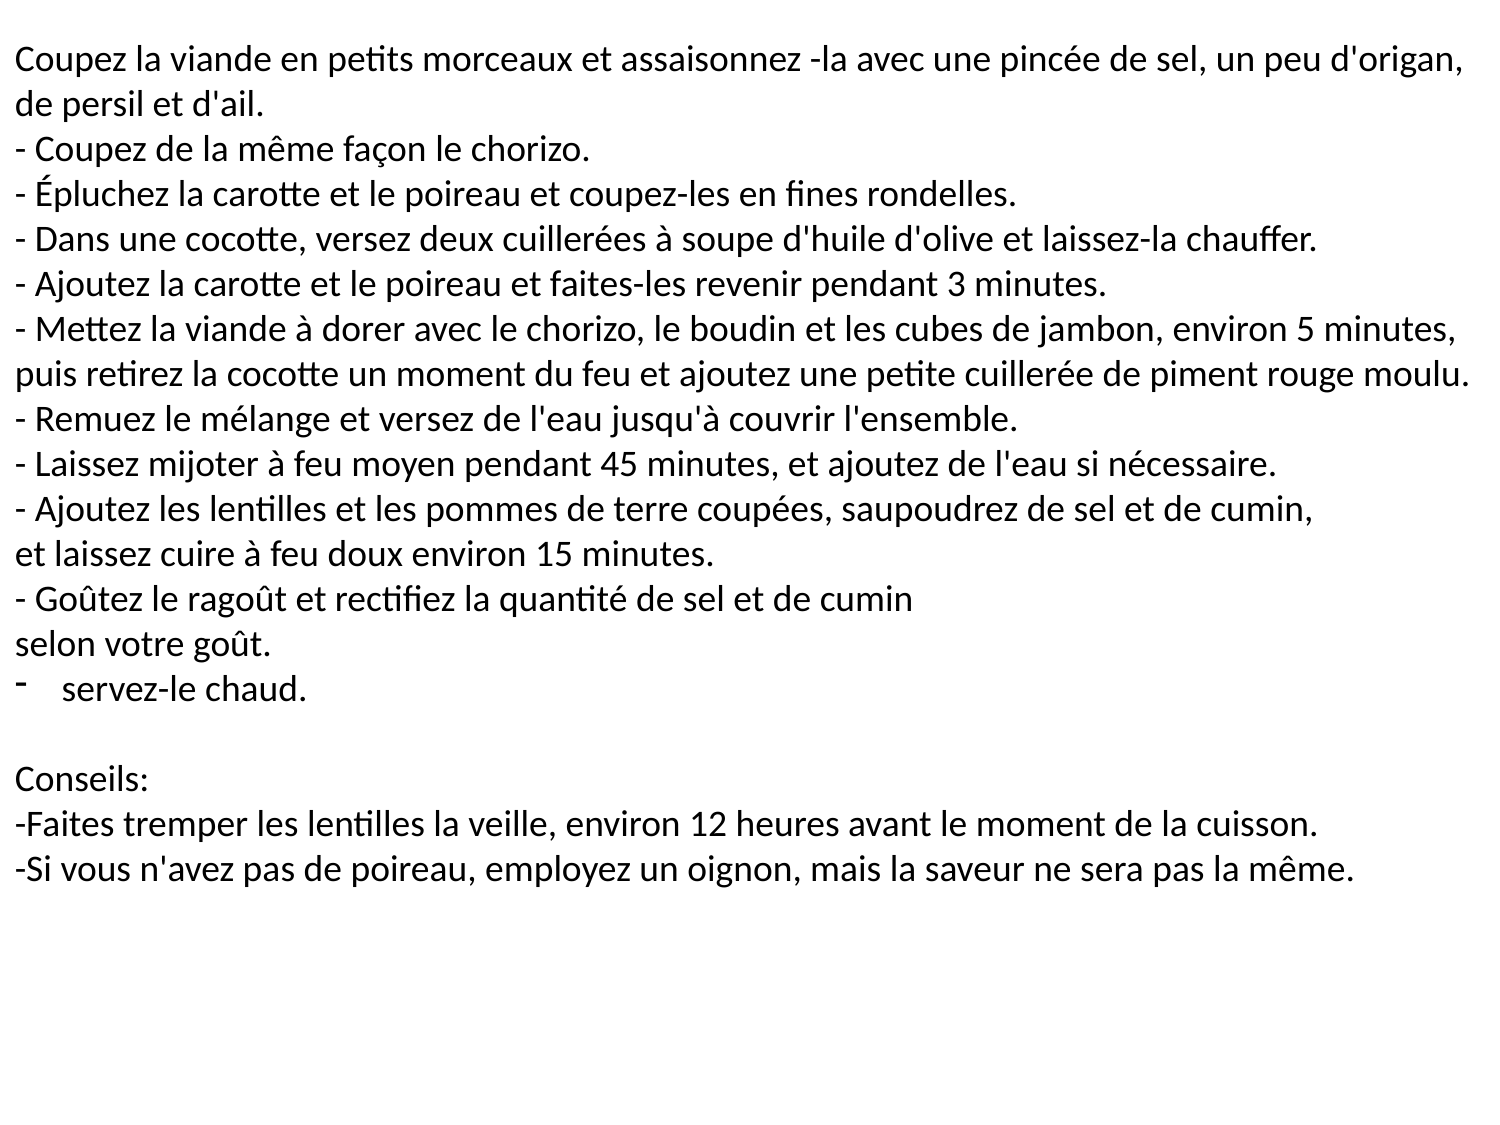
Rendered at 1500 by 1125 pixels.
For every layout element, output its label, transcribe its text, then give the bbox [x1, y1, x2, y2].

text_box Coupez la viande en petits morceaux et assaisonnez -la avec une pincée de sel, un peu d'origan, de persil et d'ail. - Coupez de la même façon le chorizo. - Épluchez la carotte et le poireau et coupez-les en fines rondelles. - Dans une cocotte, versez deux cuillerées à soupe d'huile d'olive et laissez-la chauffer. - Ajoutez la carotte et le poireau et faites-les revenir pendant 3 minutes. - Mettez la viande à dorer avec le chorizo, le boudin et les cubes de jambon, environ 5 minutes, puis retirez la cocotte un moment du feu et ajoutez une petite cuillerée de piment rouge moulu. - Remuez le mélange et versez de l'eau jusqu'à couvrir l'ensemble. - Laissez mijoter à feu moyen pendant 45 minutes, et ajoutez de l'eau si nécessaire. - Ajoutez les lentilles et les pommes de terre coupées, saupoudrez de sel et de cumin, et laissez cuire à feu doux environ 15 minutes. - Goûtez le ragoût et rectifiez la quantité de sel et de cumin selon votre goût. servez-le chaud. Conseils: -Faites tremper les lentilles la veille, environ 12 heures avant le moment de la cuisson. -Si vous n'avez pas de poireau, employez un oignon, mais la saveur ne sera pas la même. [0, 26, 1500, 942]
